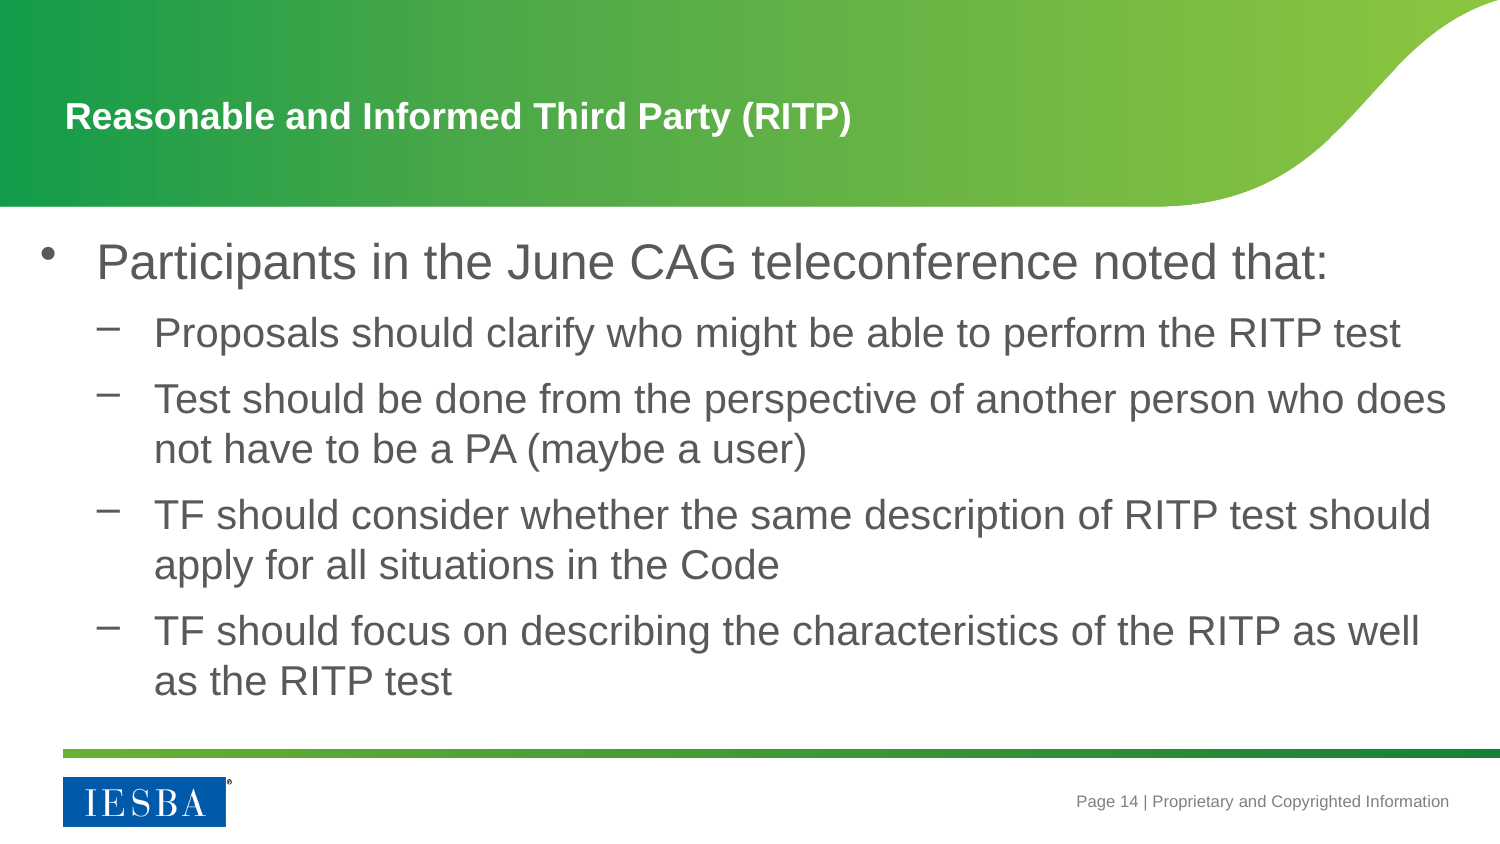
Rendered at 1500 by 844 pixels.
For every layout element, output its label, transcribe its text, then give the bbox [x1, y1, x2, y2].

text_box Reasonable and Informed Third Party (RITP) [49, 84, 1263, 160]
picture [0, 0, 1500, 207]
text_box Participants in the June CAG teleconference noted that: Proposals should clarify who might be able to perform the RITP test Test should be done from the perspective of another person who does not have to be a PA (maybe a user) TF should consider whether the same description of RITP test should apply for all situations in the Code TF should focus on describing the characteristics of the RITP as well as the RITP test [24, 221, 1475, 735]
picture [63, 777, 232, 827]
